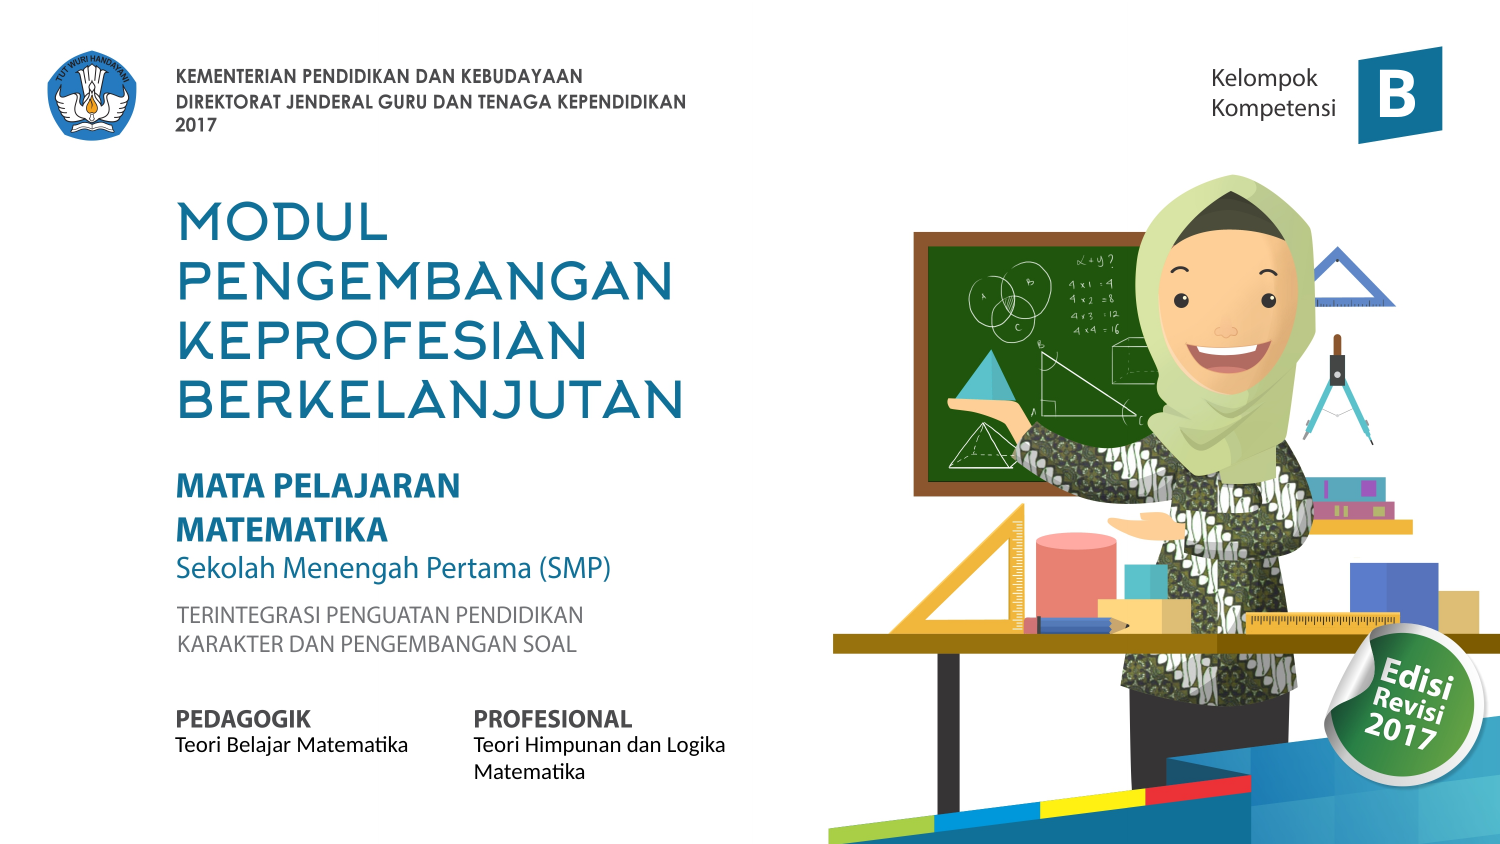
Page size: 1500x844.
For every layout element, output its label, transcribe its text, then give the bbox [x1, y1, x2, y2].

title B [1355, 43, 1439, 139]
picture [4, 2, 1500, 844]
text_box Teori Himpunan dan Logika Matematika [458, 722, 822, 792]
text_box Teori Belajar Matematika [160, 722, 440, 765]
